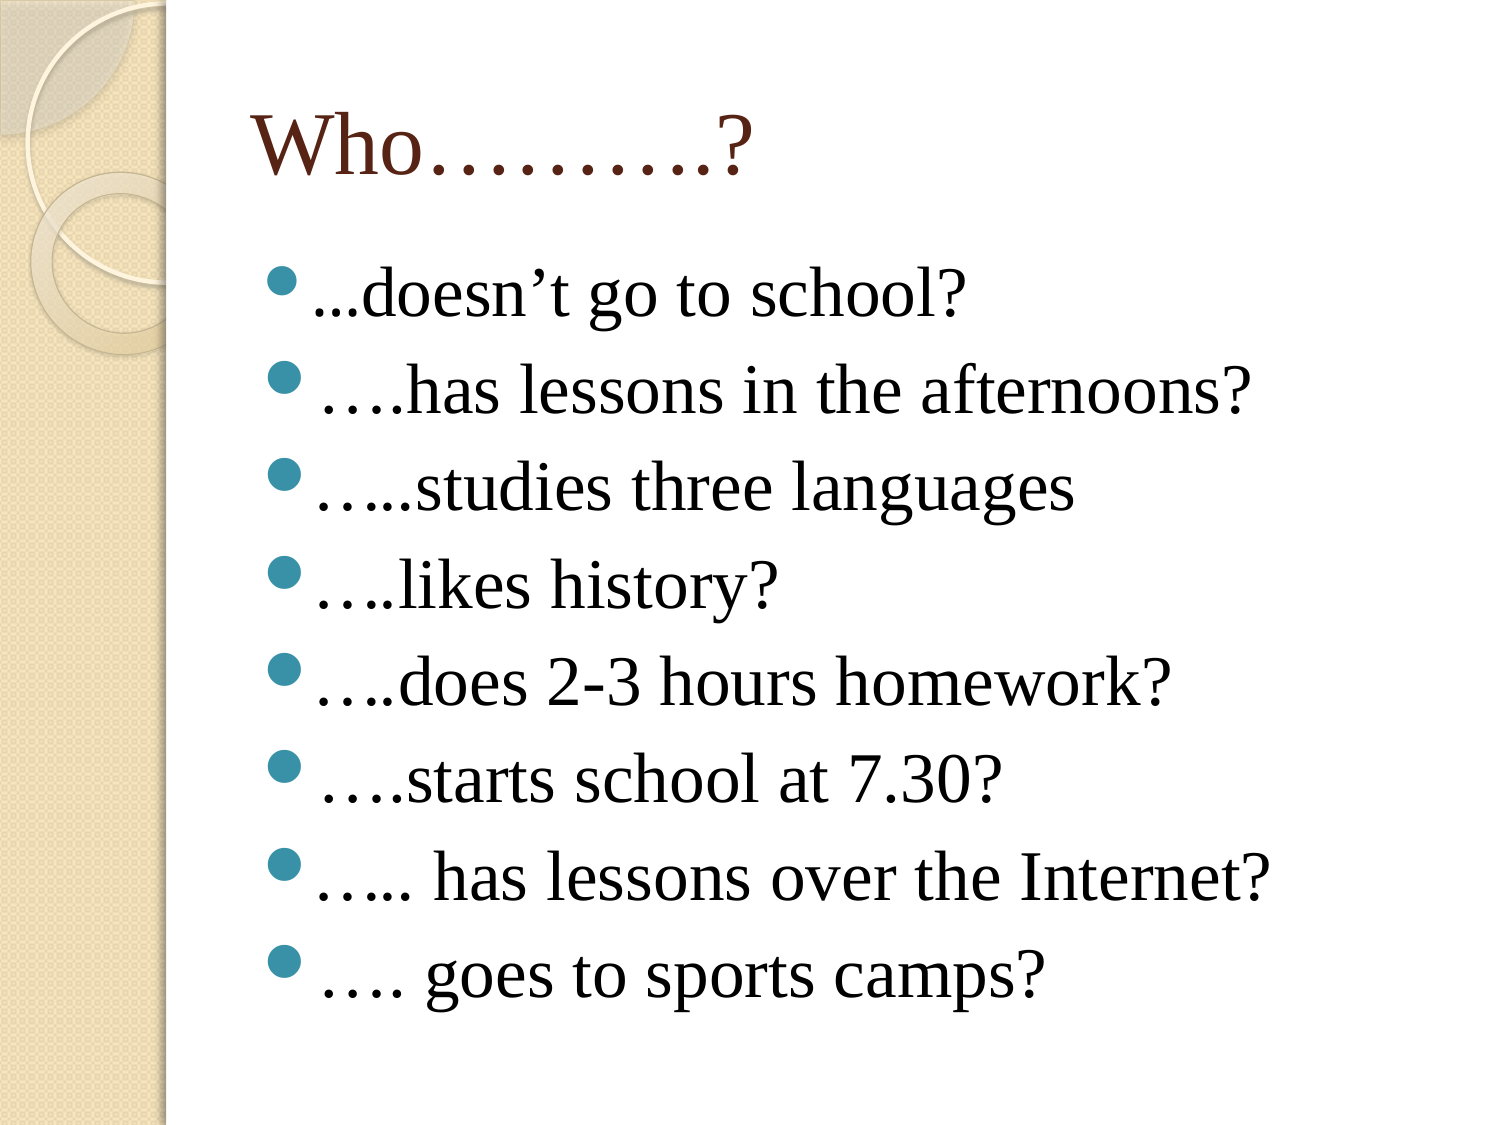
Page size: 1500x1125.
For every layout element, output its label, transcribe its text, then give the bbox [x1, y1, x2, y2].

title Who……….? [235, 45, 1466, 233]
list …doesn’t go to school? ….has lessons in the afternoons? …..studies three languages ….likes history? ….does 2-3 hours homework? ….starts school at 7.30? ….. has lessons over the Internet? …. goes to sports camps? [235, 237, 1466, 1025]
